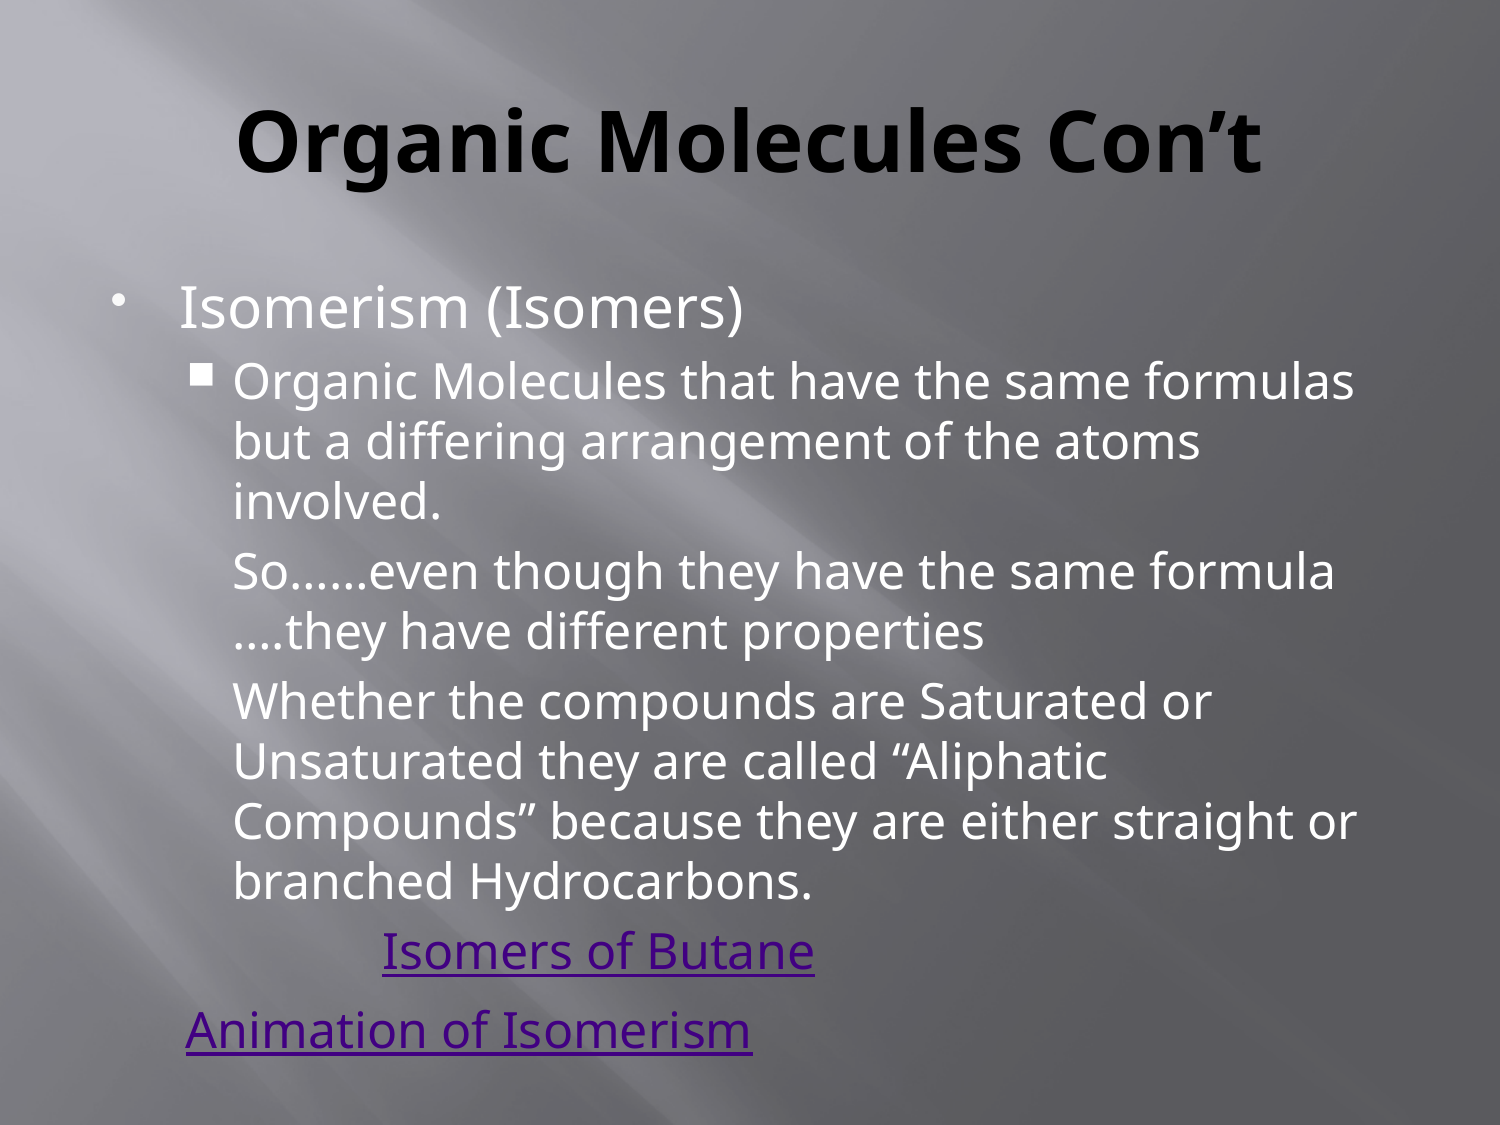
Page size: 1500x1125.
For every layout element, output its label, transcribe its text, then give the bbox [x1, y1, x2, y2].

list Isomerism (Isomers) Organic Molecules that have the same formulas but a differing arrangement of the atoms involved. So……even though they have the same formula ….they have different properties Whether the compounds are Saturated or Unsaturated they are called “Aliphatic Compounds” because they are either straight or branched Hydrocarbons. Isomers of Butane Animation of Isomerism [75, 262, 1425, 1035]
title Organic Molecules Con’t [75, 45, 1425, 233]
